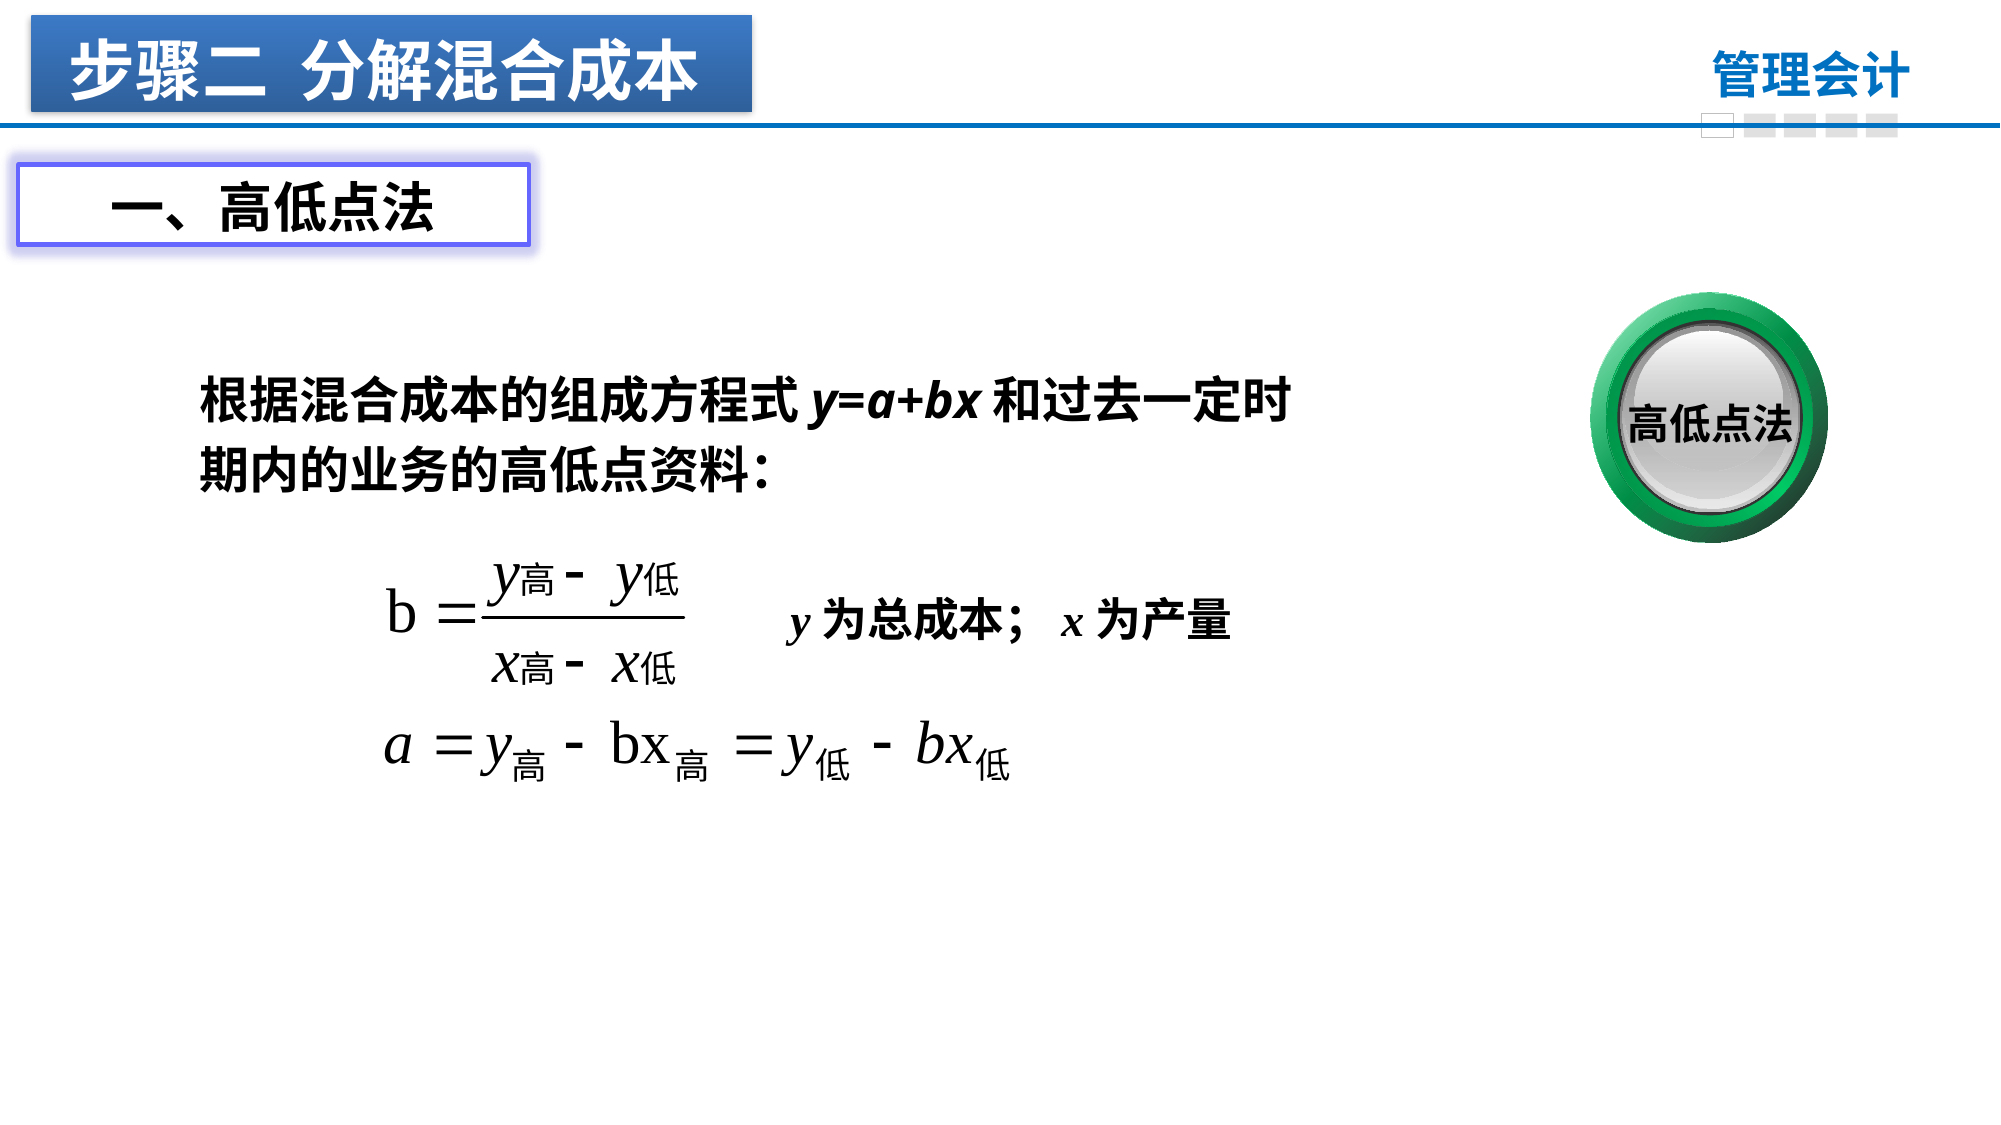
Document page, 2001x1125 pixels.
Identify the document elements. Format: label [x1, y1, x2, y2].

text_box [31, 14, 753, 118]
text_box [0, 136, 552, 273]
text_box [1590, 292, 1829, 543]
text_box [184, 361, 1534, 799]
